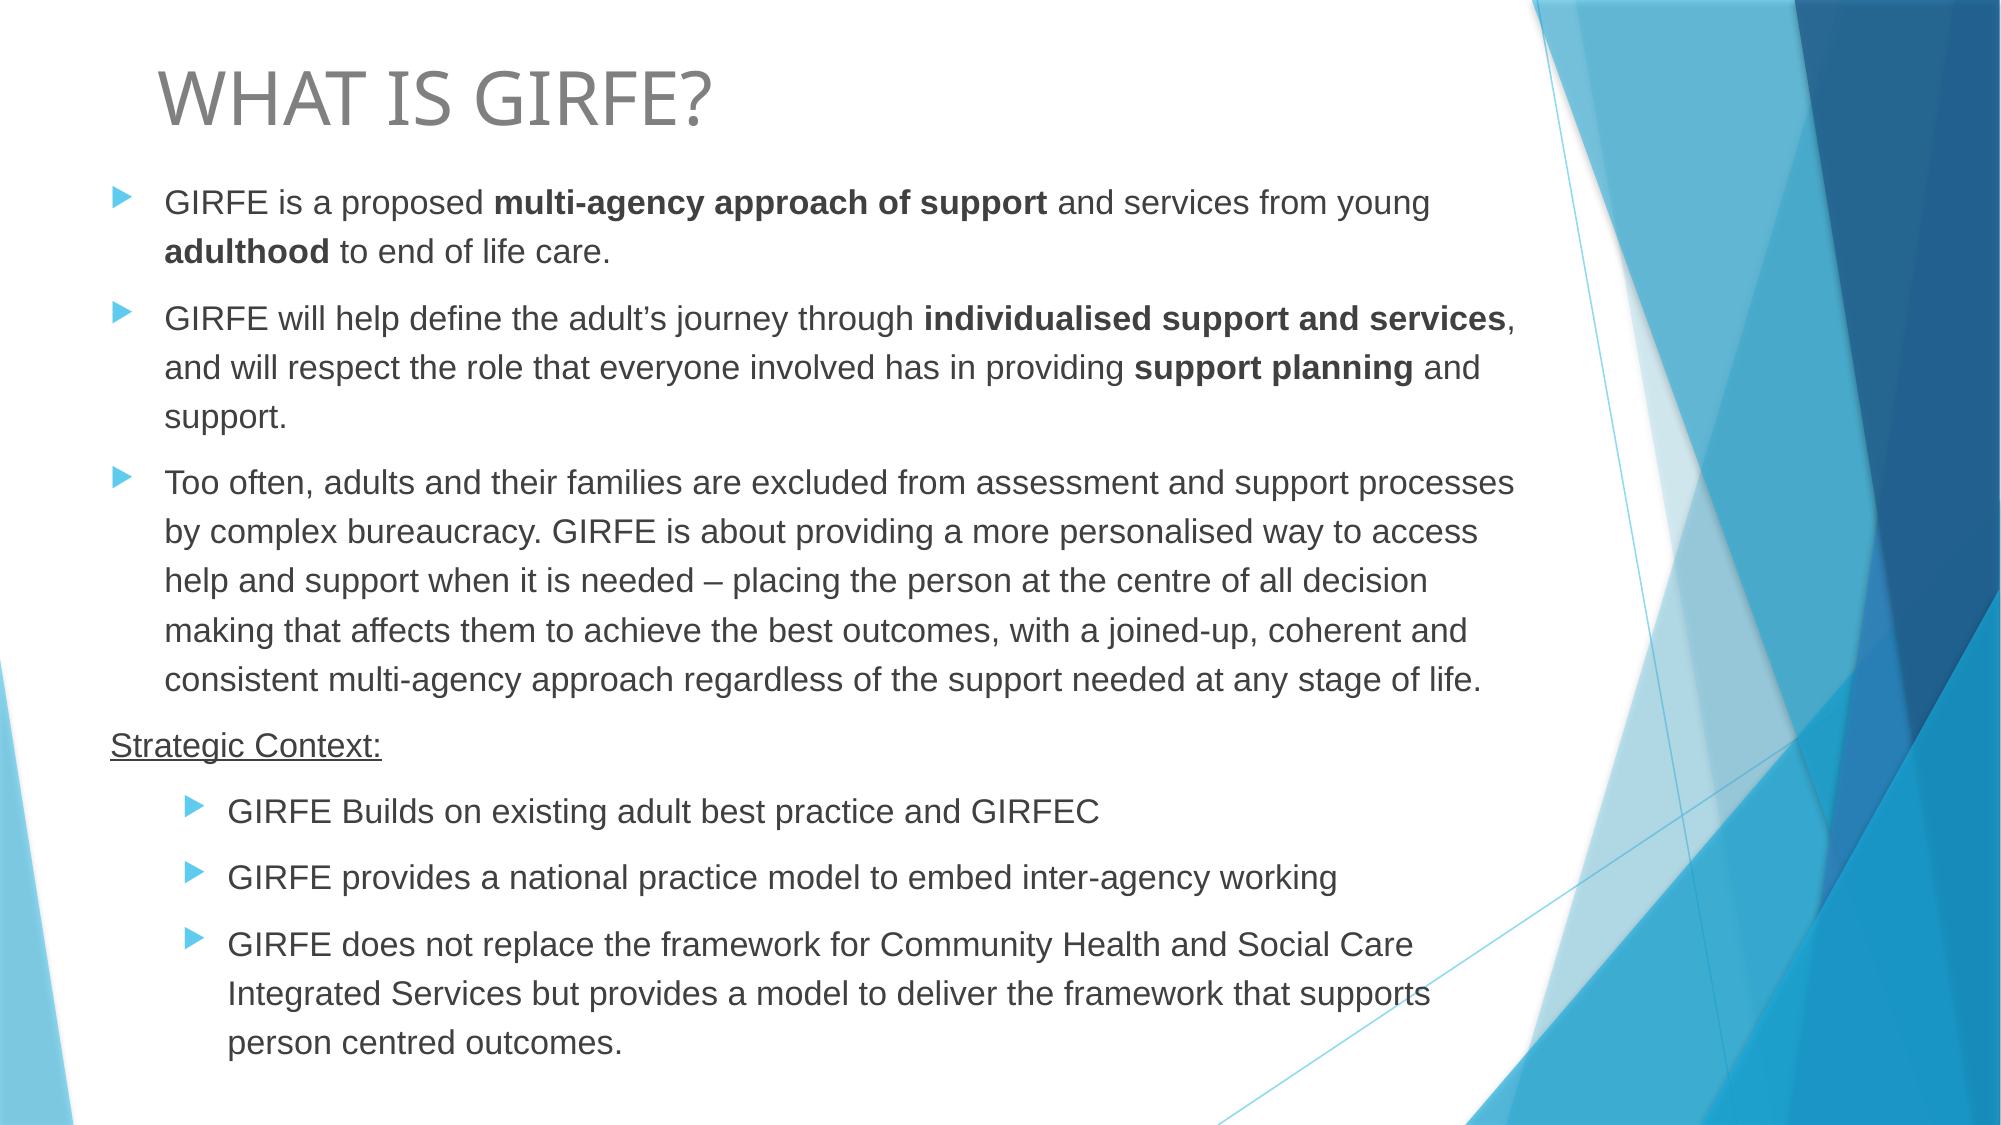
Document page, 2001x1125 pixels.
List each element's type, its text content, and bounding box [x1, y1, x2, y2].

list GIRFE is a proposed multi-agency approach of support and services from young adulthood to end of life care. GIRFE will help define the adult’s journey through individualised support and services, and will respect the role that everyone involved has in providing support planning and support. Too often, adults and their families are excluded from assessment and support processes by complex bureaucracy. GIRFE is about providing a more personalised way to access help and support when it is needed – placing the person at the centre of all decision making that affects them to achieve the best outcomes, with a joined-up, coherent and consistent multi-agency approach regardless of the support needed at any stage of life. Strategic Context: GIRFE Builds on existing adult best practice and GIRFEC GIRFE provides a national practice model to embed inter-agency working GIRFE does not replace the framework for Community Health and Social Care Integrated Services but provides a model to deliver the framework that supports person centred outcomes. [95, 164, 1554, 1083]
title WHAT IS GIRFE? [142, 42, 1554, 164]
